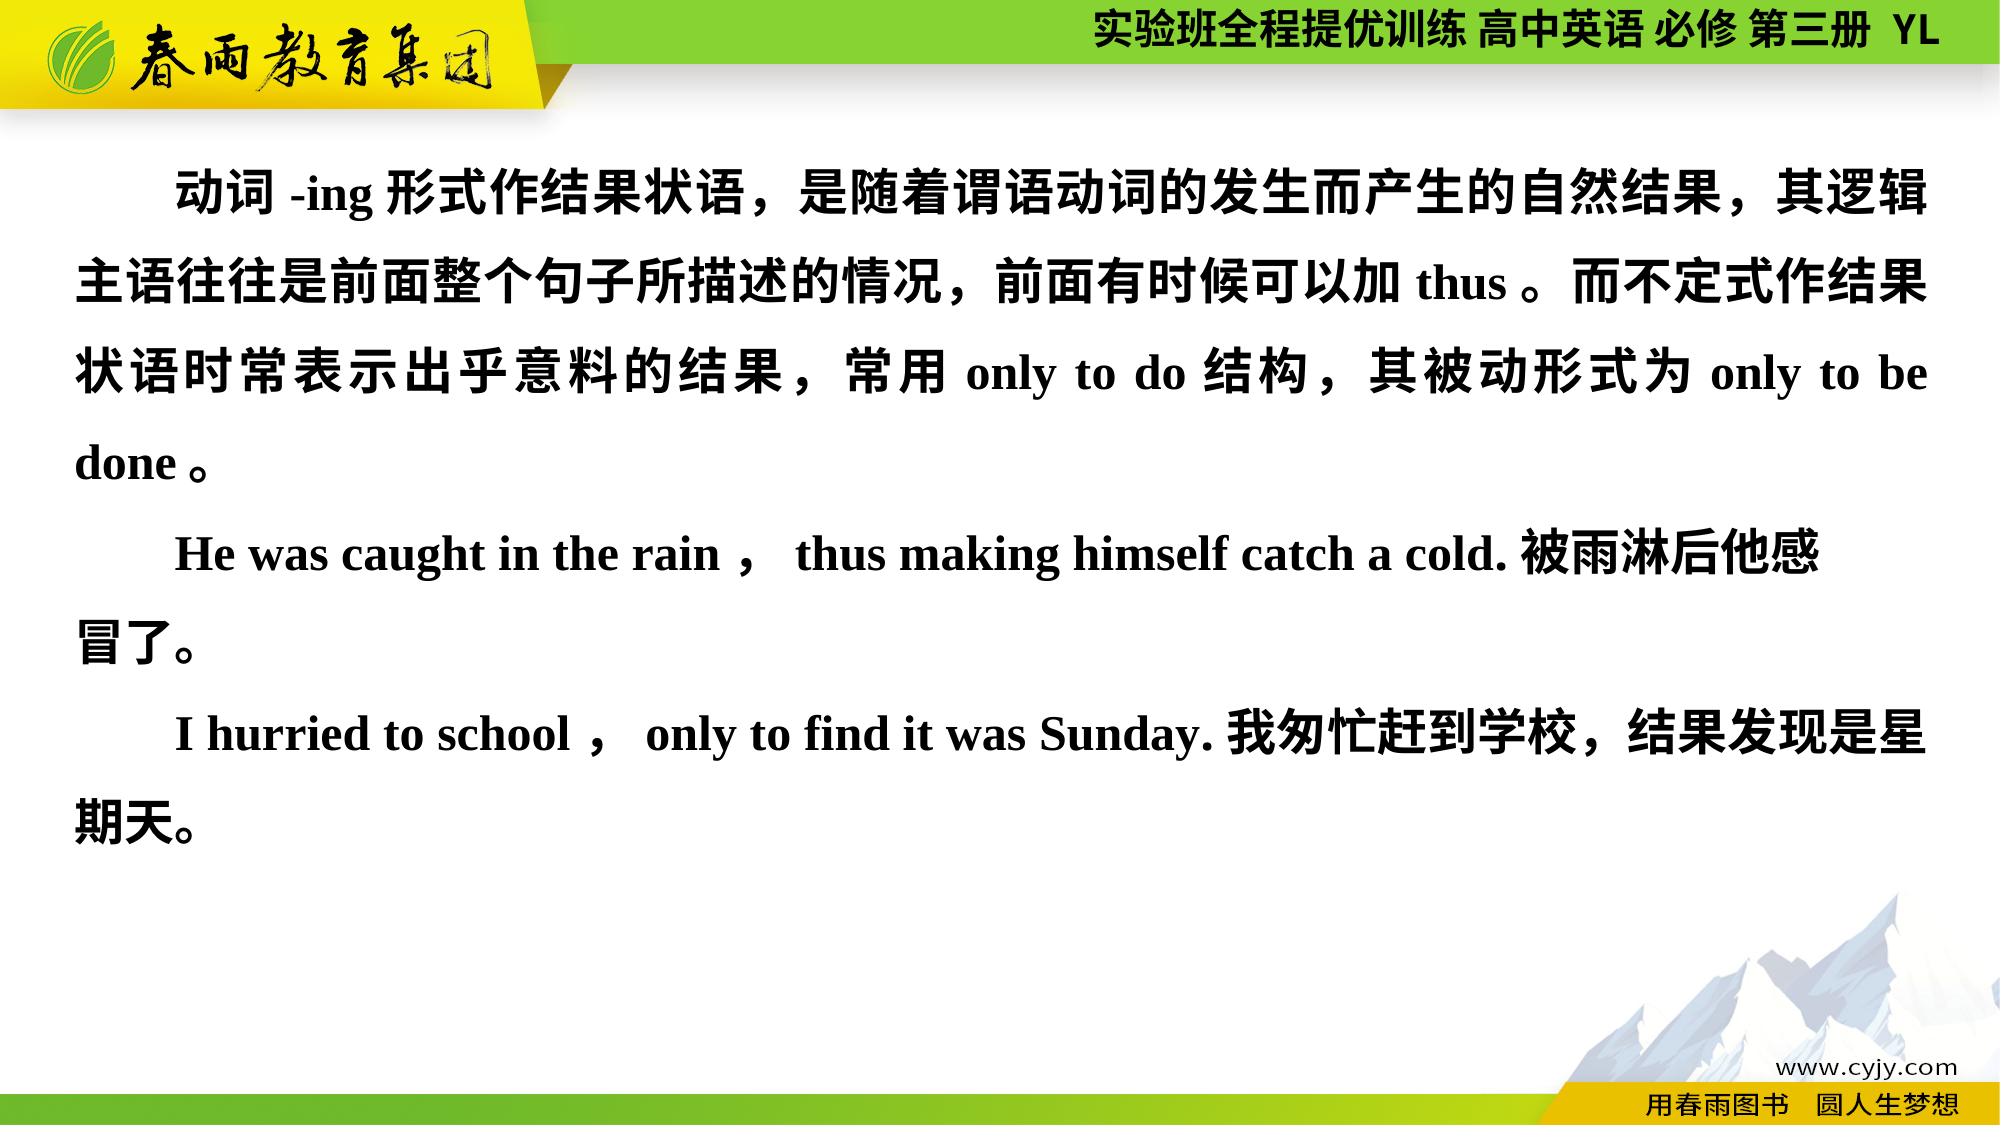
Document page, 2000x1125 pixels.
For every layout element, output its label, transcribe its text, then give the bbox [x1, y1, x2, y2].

list 动词-ing形式作结果状语，是随着谓语动词的发生而产生的自然结果，其逻辑主语往往是前面整个句子所描述的情况，前面有时候可以加thus。而不定式作结果状语时常表示出乎意料的结果，常用only to do结构，其被动形式为only to be done。 He was caught in the rain，thus making himself catch a cold.被雨淋后他感 冒了。 I hurried to school，only to find it was Sunday.我匆忙赶到学校，结果发现是星期天。 [59, 122, 1944, 774]
picture [0, 0, 2000, 1125]
